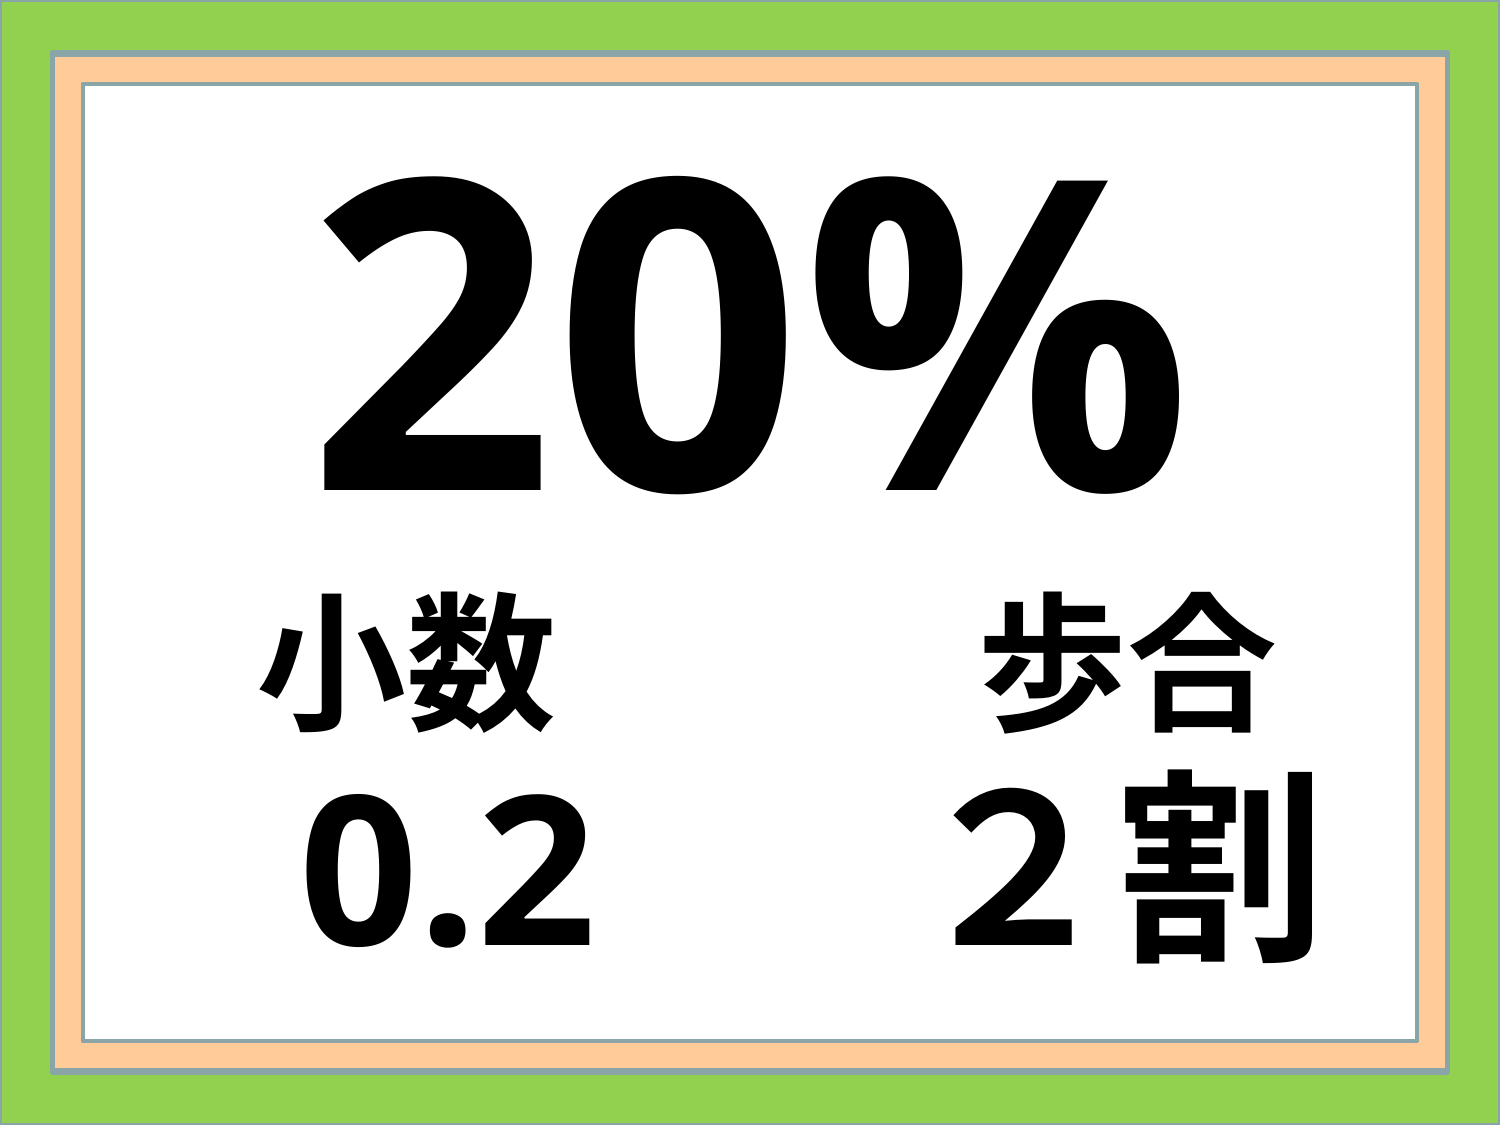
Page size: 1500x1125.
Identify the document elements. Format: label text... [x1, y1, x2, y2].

text_box 歩合 [962, 573, 1500, 757]
text_box 20% [177, 89, 1323, 546]
text_box 0.2 [146, 716, 750, 994]
text_box 小数 [146, 573, 667, 757]
text_box ２割 [816, 716, 1420, 994]
